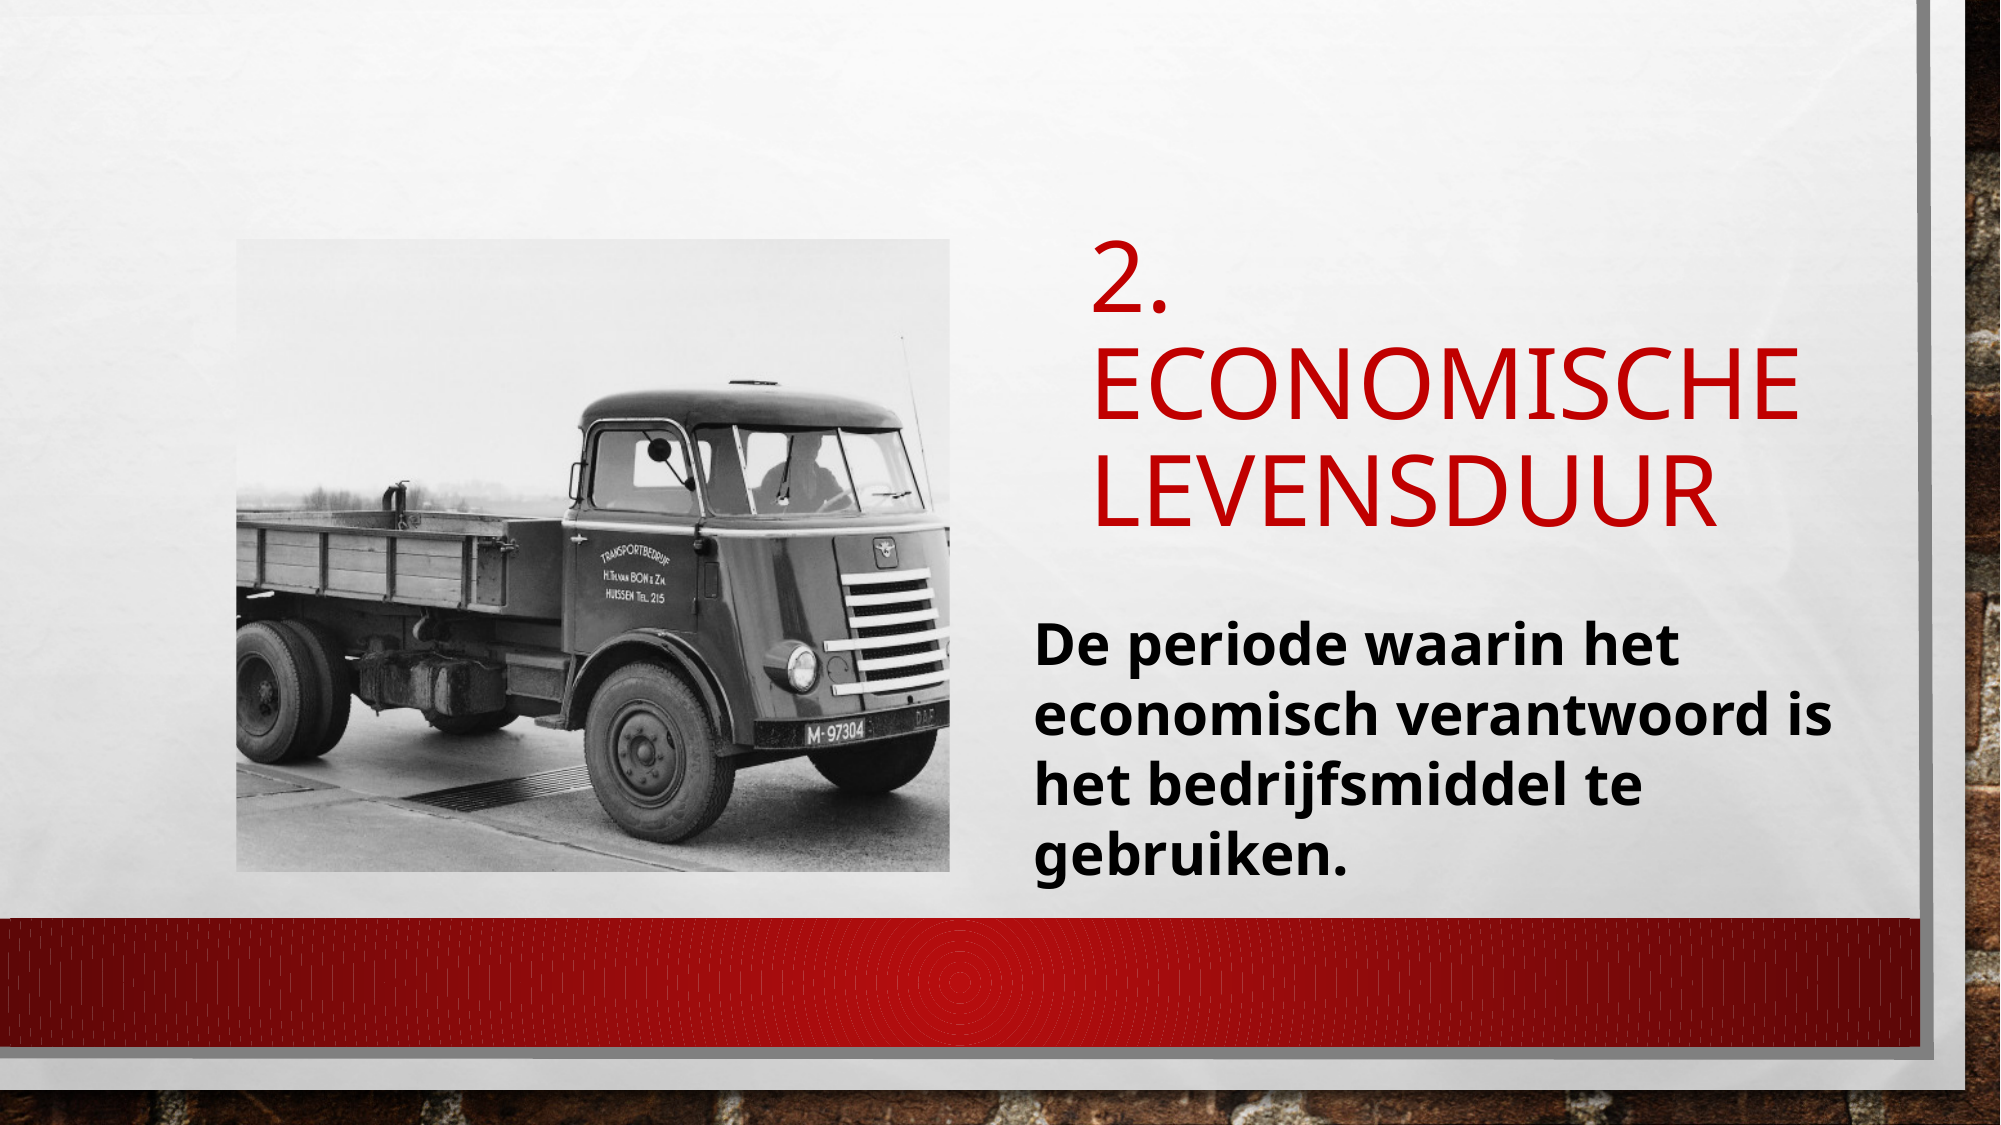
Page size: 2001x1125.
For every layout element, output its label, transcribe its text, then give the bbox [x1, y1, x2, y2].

text_box De periode waarin het economisch verantwoord is het bedrijfsmiddel te gebruiken. [1018, 599, 1905, 895]
picture [0, 0, 2000, 1125]
picture [236, 238, 950, 873]
title 2. Economische levensduur [1075, 170, 1820, 556]
